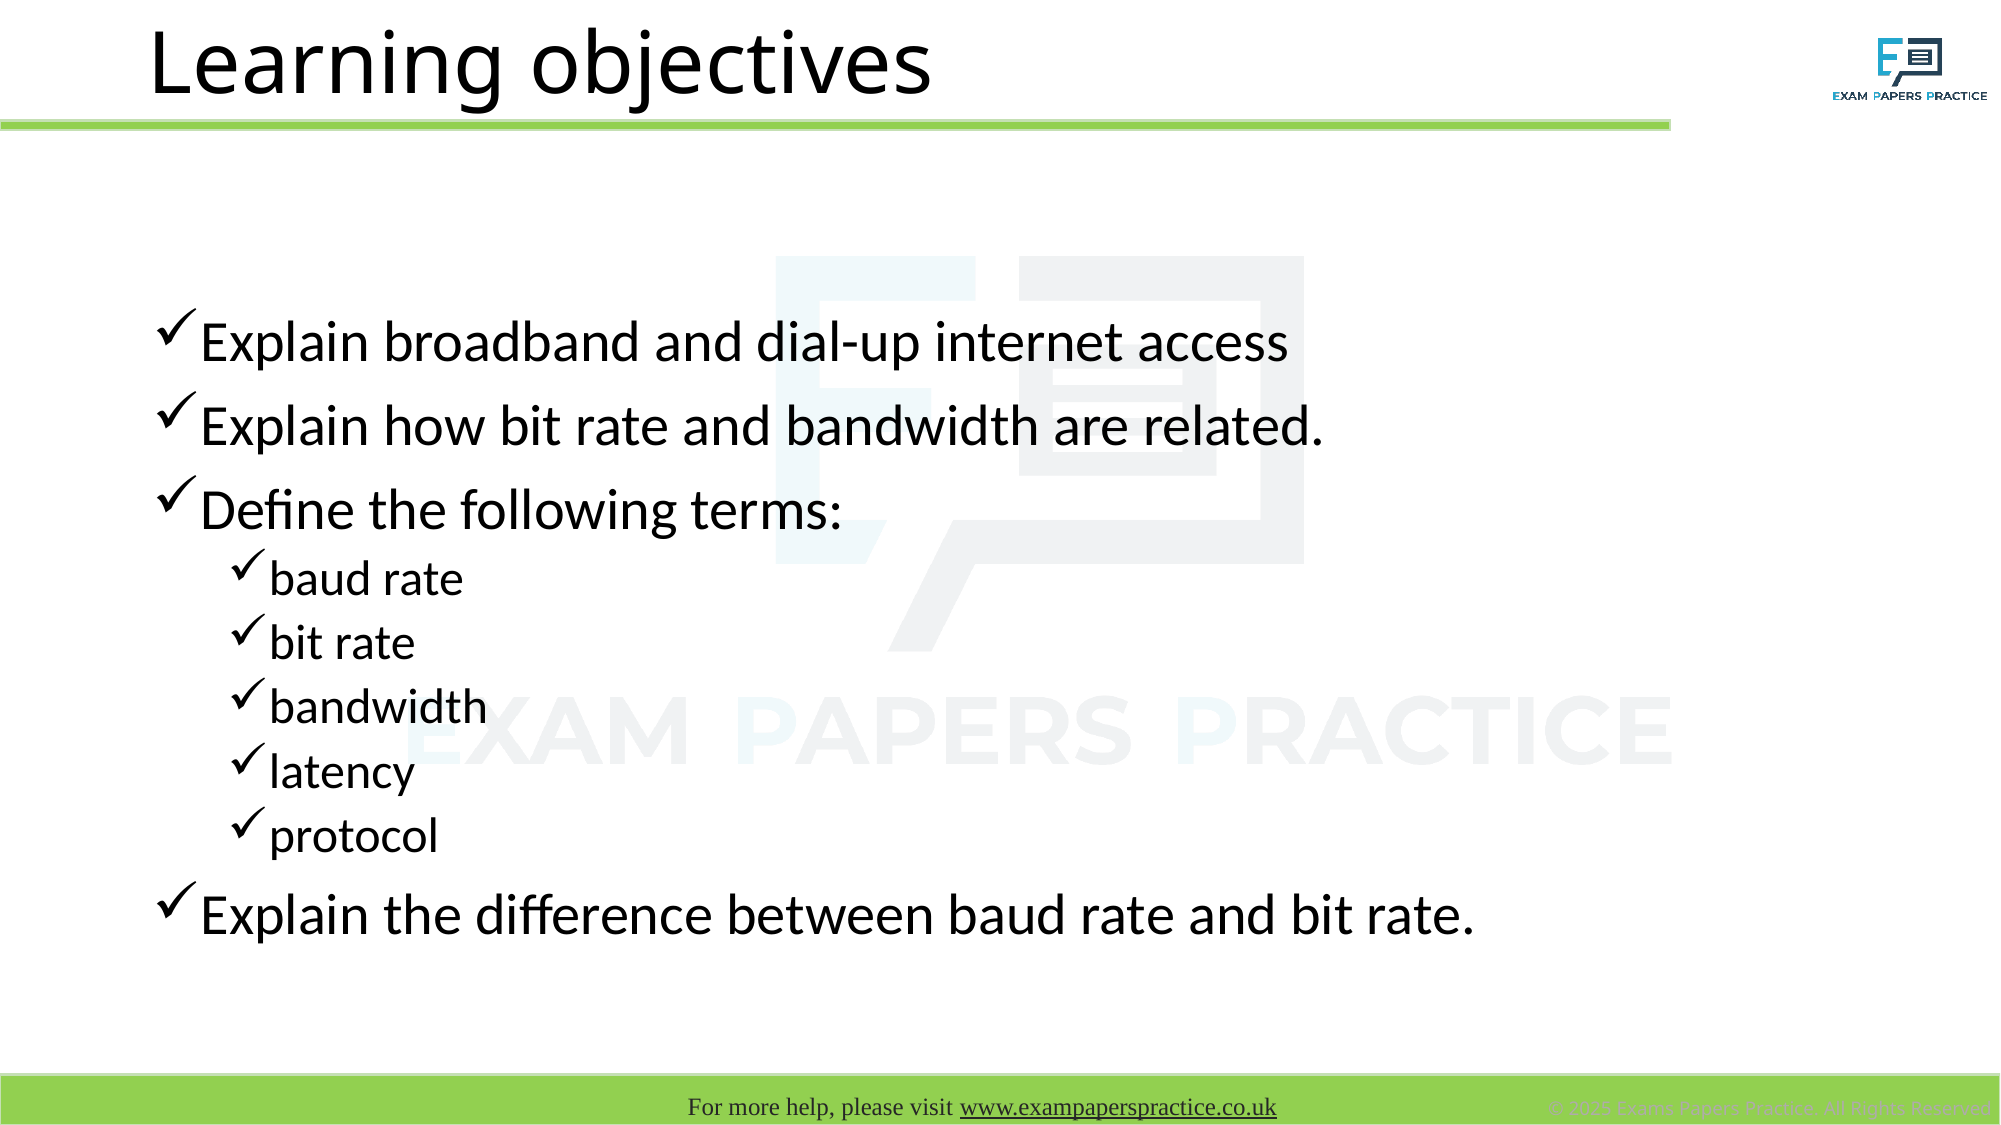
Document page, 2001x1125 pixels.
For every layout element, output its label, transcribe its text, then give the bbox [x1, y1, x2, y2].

list Explain broadband and dial-up internet access Explain how bit rate and bandwidth are related. Define the following terms: baud rate bit rate bandwidth latency protocol Explain the difference between baud rate and bit rate. [137, 304, 1863, 1018]
title Learning objectives [132, 11, 1858, 121]
